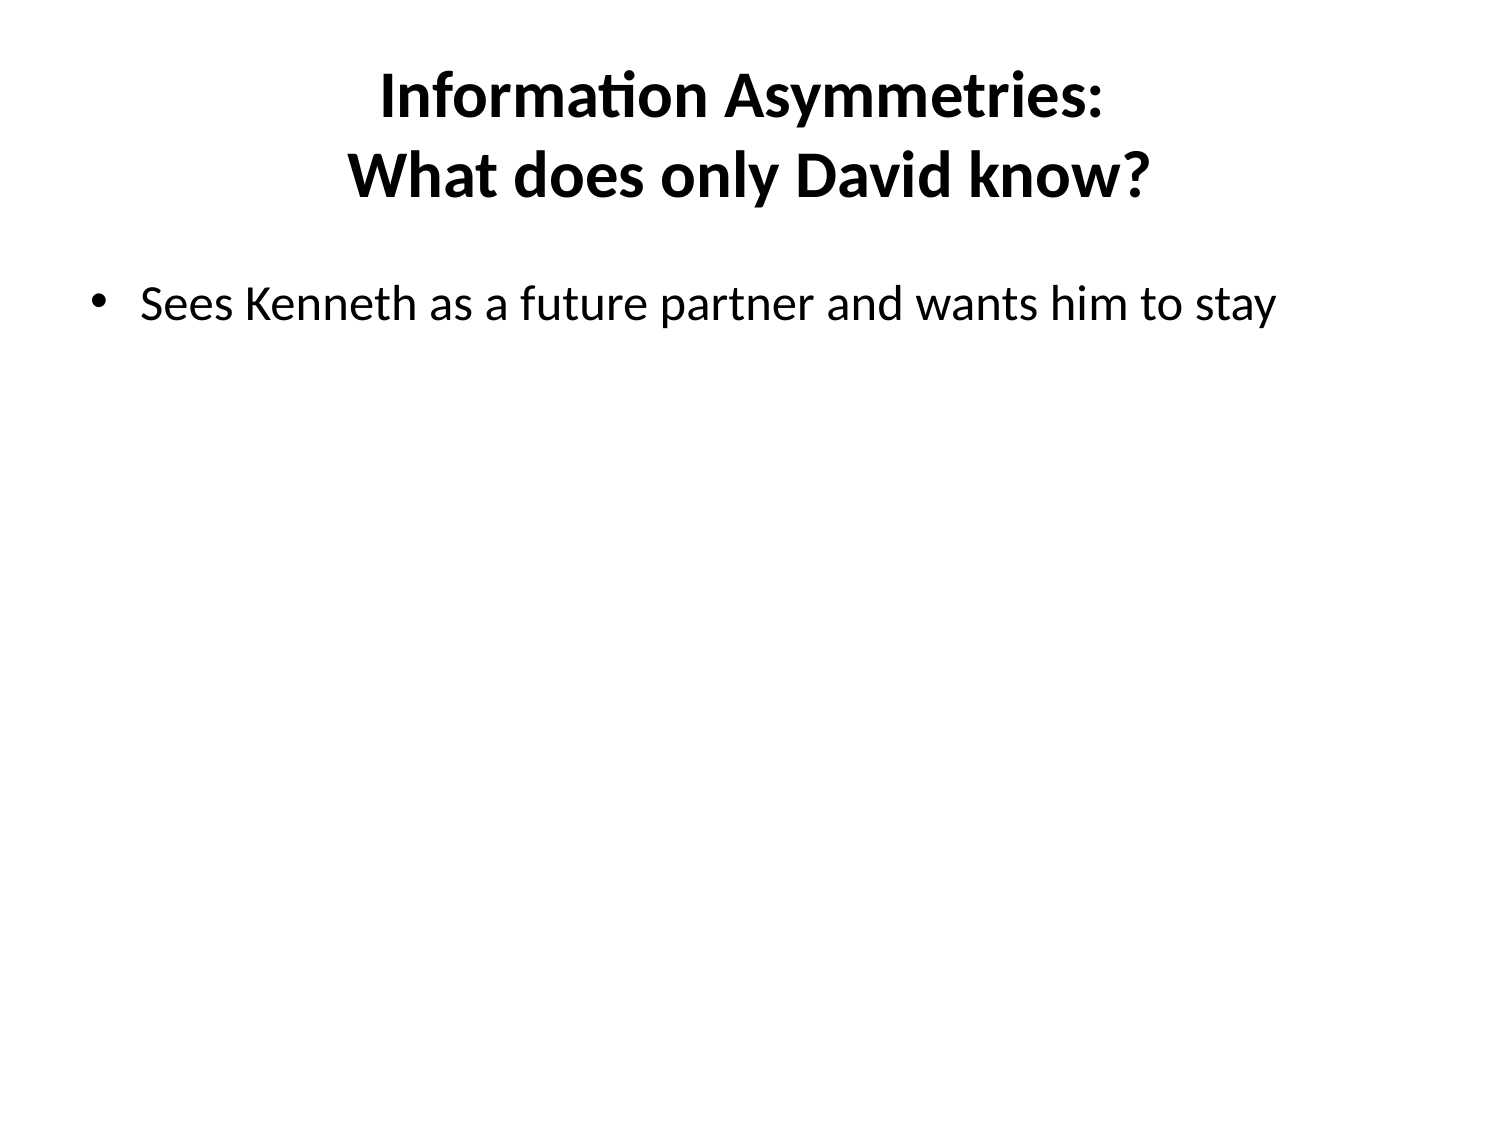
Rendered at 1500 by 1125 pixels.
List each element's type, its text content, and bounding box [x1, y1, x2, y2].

title Information Asymmetries: What does only David know? [75, 37, 1425, 225]
list Sees Kenneth as a future partner and wants him to stay Further departures from David’s team will be escalated to the executive committee due to rampant turnover Can raise Kenneth’s salary by up to 10% without causing conflict on the team Does have decision power, but salary increase of over 20% or early promotion will be difficult to justify to the other partners Does not believe an associate could get an external offer in this economy, and is suspicious of false offers [75, 262, 1425, 1113]
